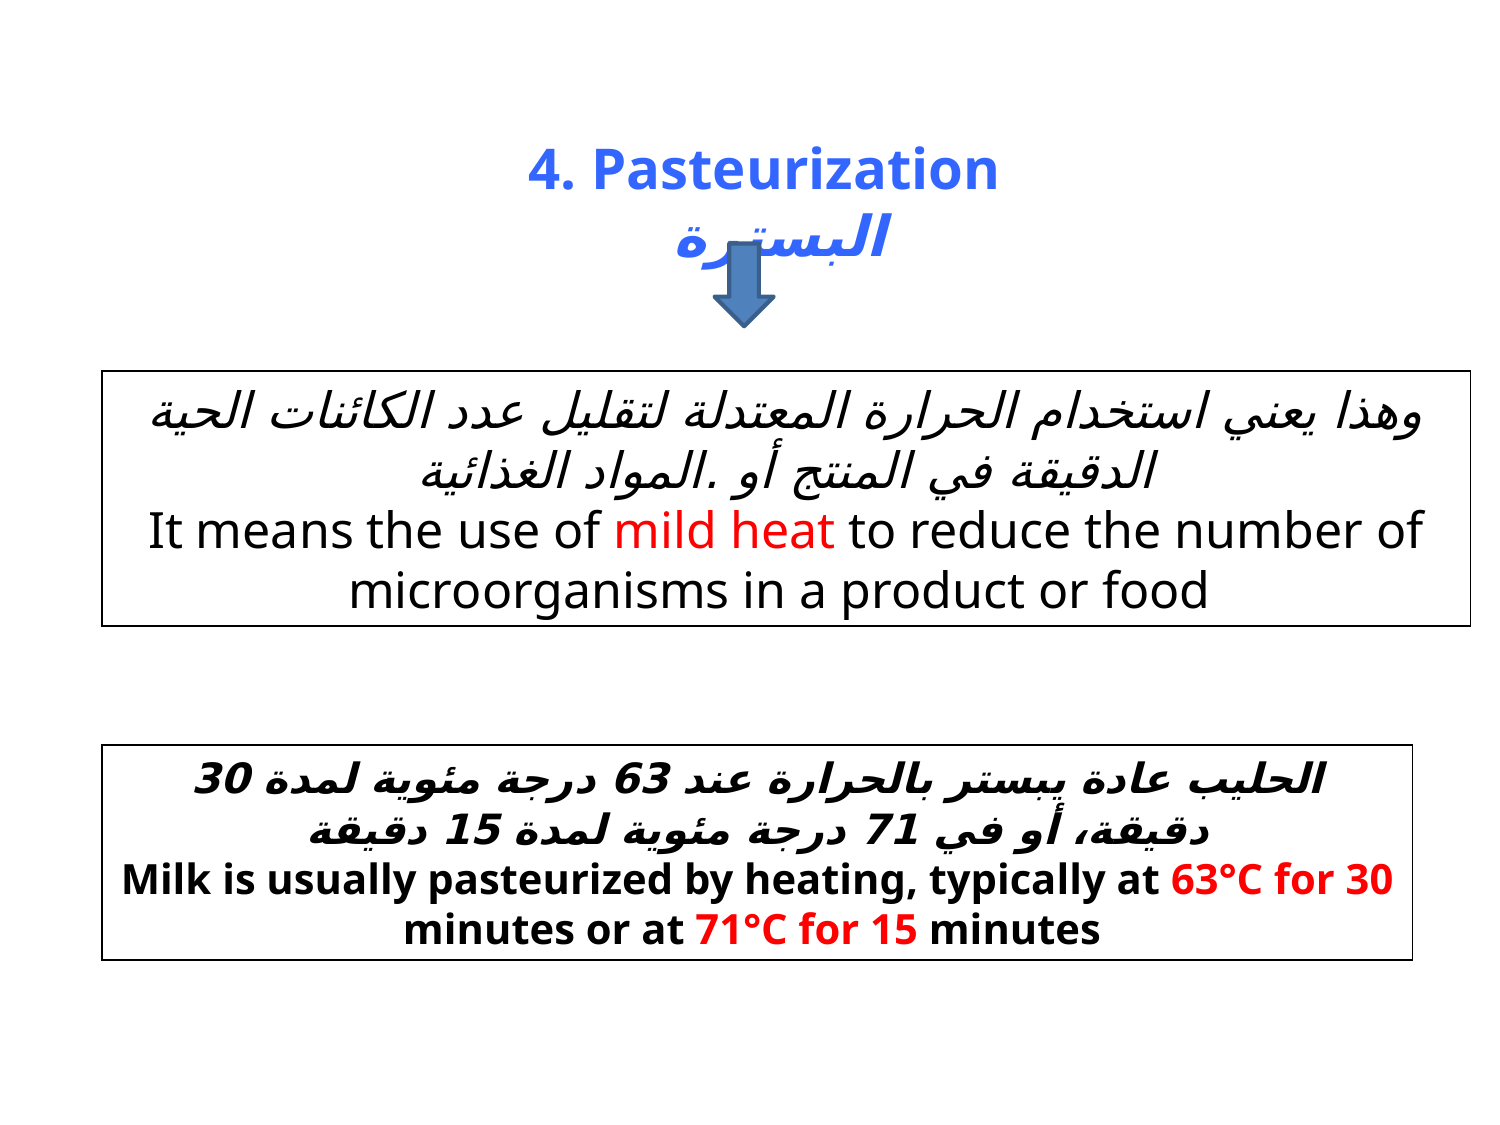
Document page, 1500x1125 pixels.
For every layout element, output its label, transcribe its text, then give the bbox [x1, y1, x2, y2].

text_box 4. Pasteurization البسترة [442, 125, 1117, 276]
text_box الحليب عادة يبستر بالحرارة عند 63 درجة مئوية لمدة 30 دقيقة، أو في 71 درجة مئوية لمدة 15 دقيقة Milk is usually pasteurized by heating, typically at 63°C for 30 minutes or at 71°C for 15 minutes [101, 744, 1413, 960]
text_box [712, 241, 776, 329]
text_box وهذا يعني استخدام الحرارة المعتدلة لتقليل عدد الكائنات الحية الدقيقة في المنتج أو .المواد الغذائية It means the use of mild heat to reduce the number of microorganisms in a product or food [101, 371, 1471, 626]
